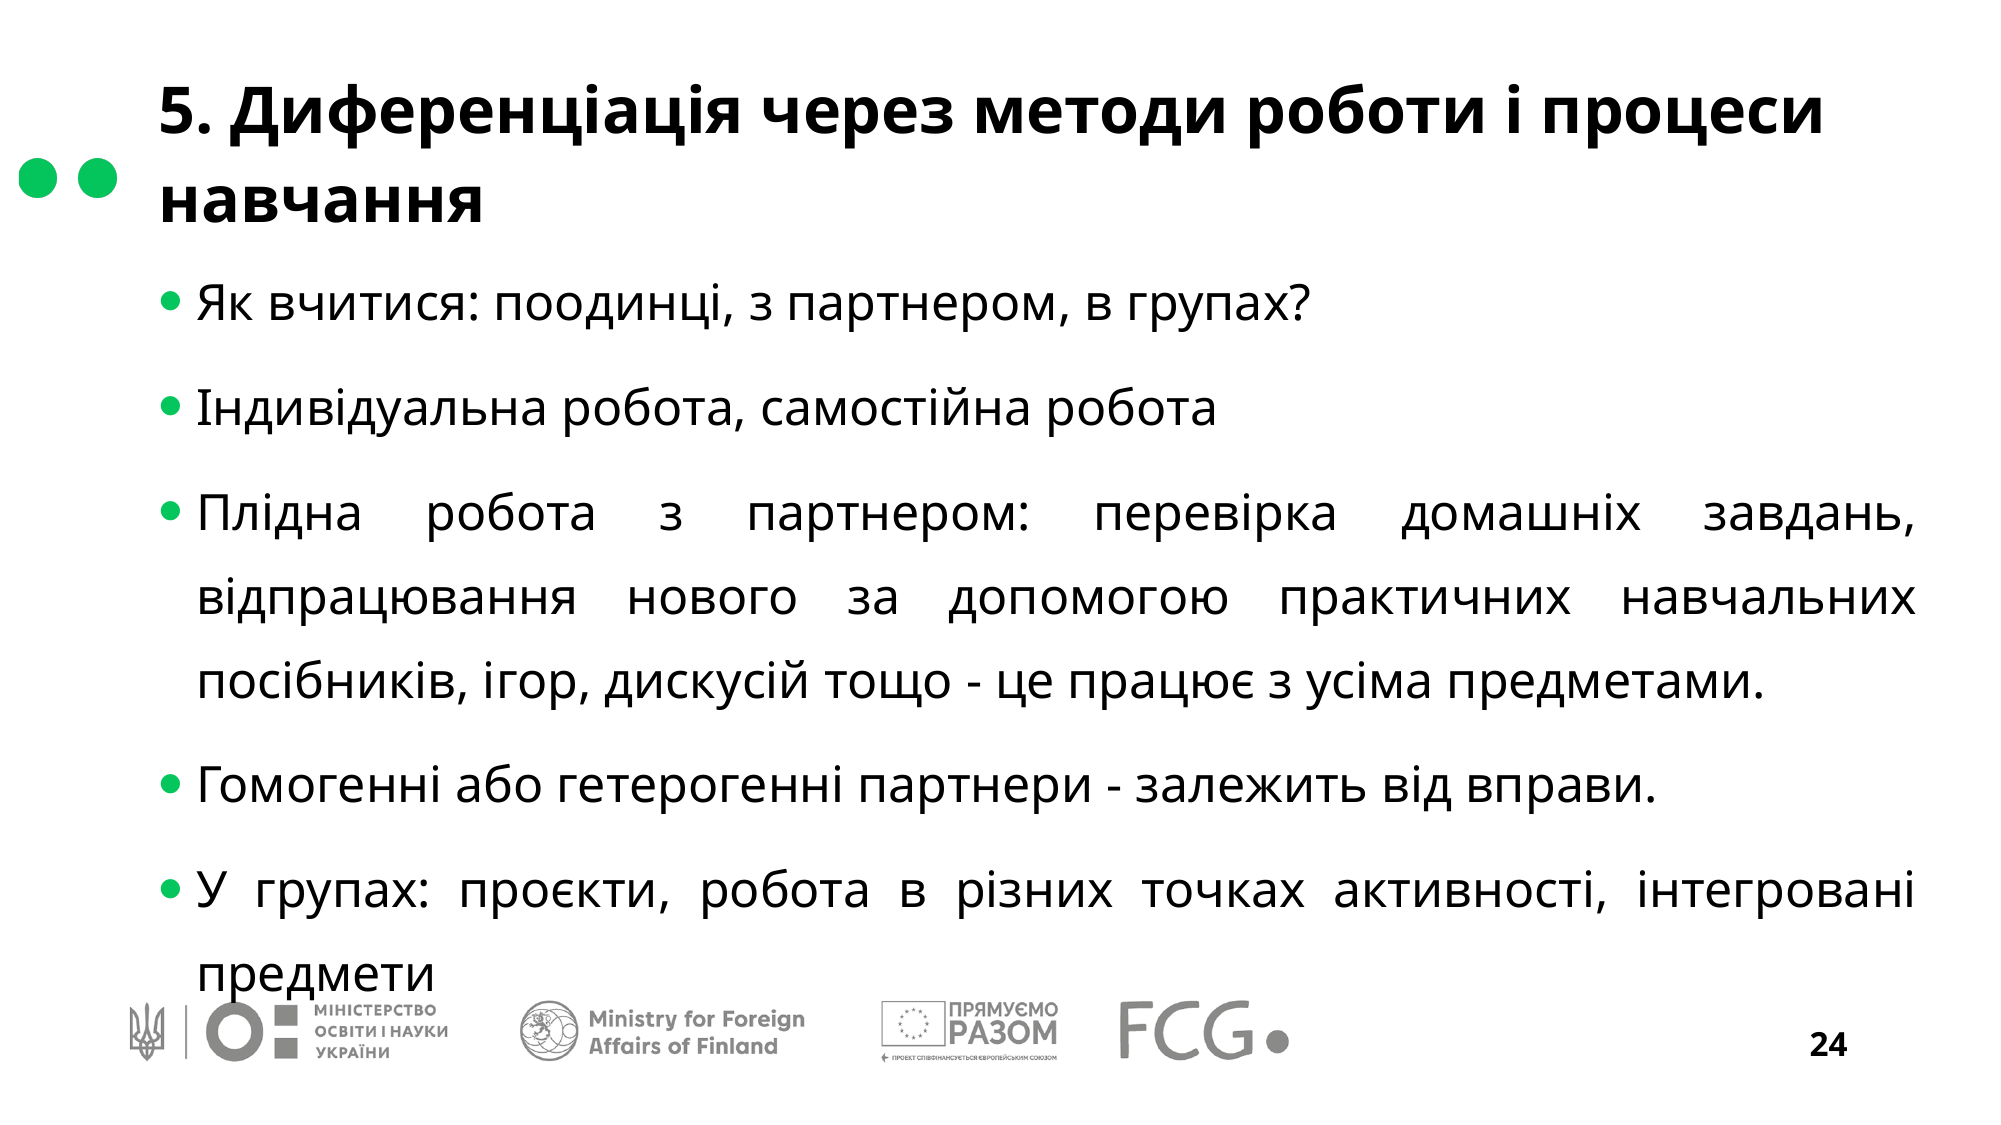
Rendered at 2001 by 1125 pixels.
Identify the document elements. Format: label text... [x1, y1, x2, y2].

slide_number 24 [1736, 1036, 1863, 1076]
text_box Як вчитися: поодинці, з партнером, в групах? Індивідуальна робота, самостійна робота Плідна робота з партнером: перевірка домашніх завдань, відпрацювання нового за допомогою практичних навчальних посібників, ігор, дискусій тощо - це працює з усіма предметами. Гомогенні або гетерогенні партнери - залежить від вправи. У групах: проєкти, робота в різних точках активності, інтегровані предмети [143, 238, 1933, 1036]
text_box 5. Диференціація через методи роботи і процеси навчання [143, 52, 1933, 238]
picture [42, 940, 1374, 1125]
picture [18, 158, 117, 198]
